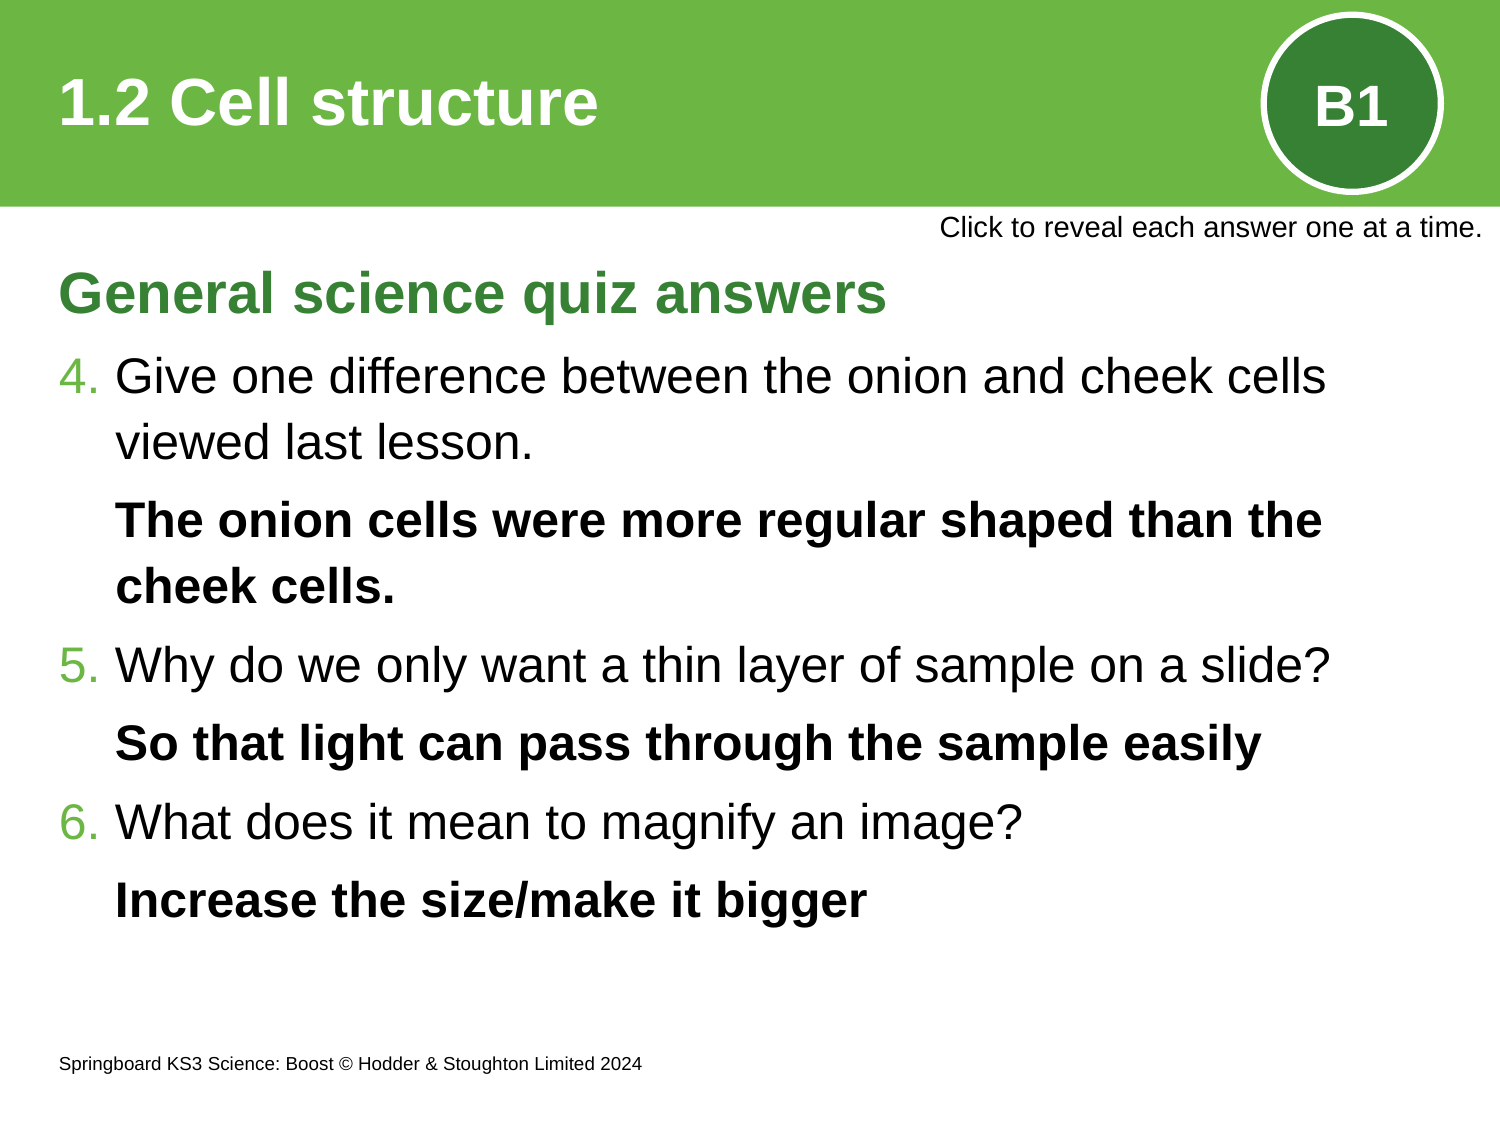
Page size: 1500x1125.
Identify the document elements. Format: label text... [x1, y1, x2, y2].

list General science quiz answers 4. Give one difference between the onion and cheek cells viewed last lesson. The onion cells were more regular shaped than the cheek cells. 5. Why do we only want a thin layer of sample on a slide? So that light can pass through the sample easily 6. What does it mean to magnify an image? Increase the size/make it bigger [59, 248, 1441, 987]
text_box Click to reveal each answer one at a time. [935, 208, 1489, 244]
footer Springboard KS3 Science: Boost © Hodder & Stoughton Limited 2024 [59, 1033, 680, 1094]
title 1.2 Cell structure [59, 0, 1240, 207]
text_box B1 [1262, 13, 1442, 193]
